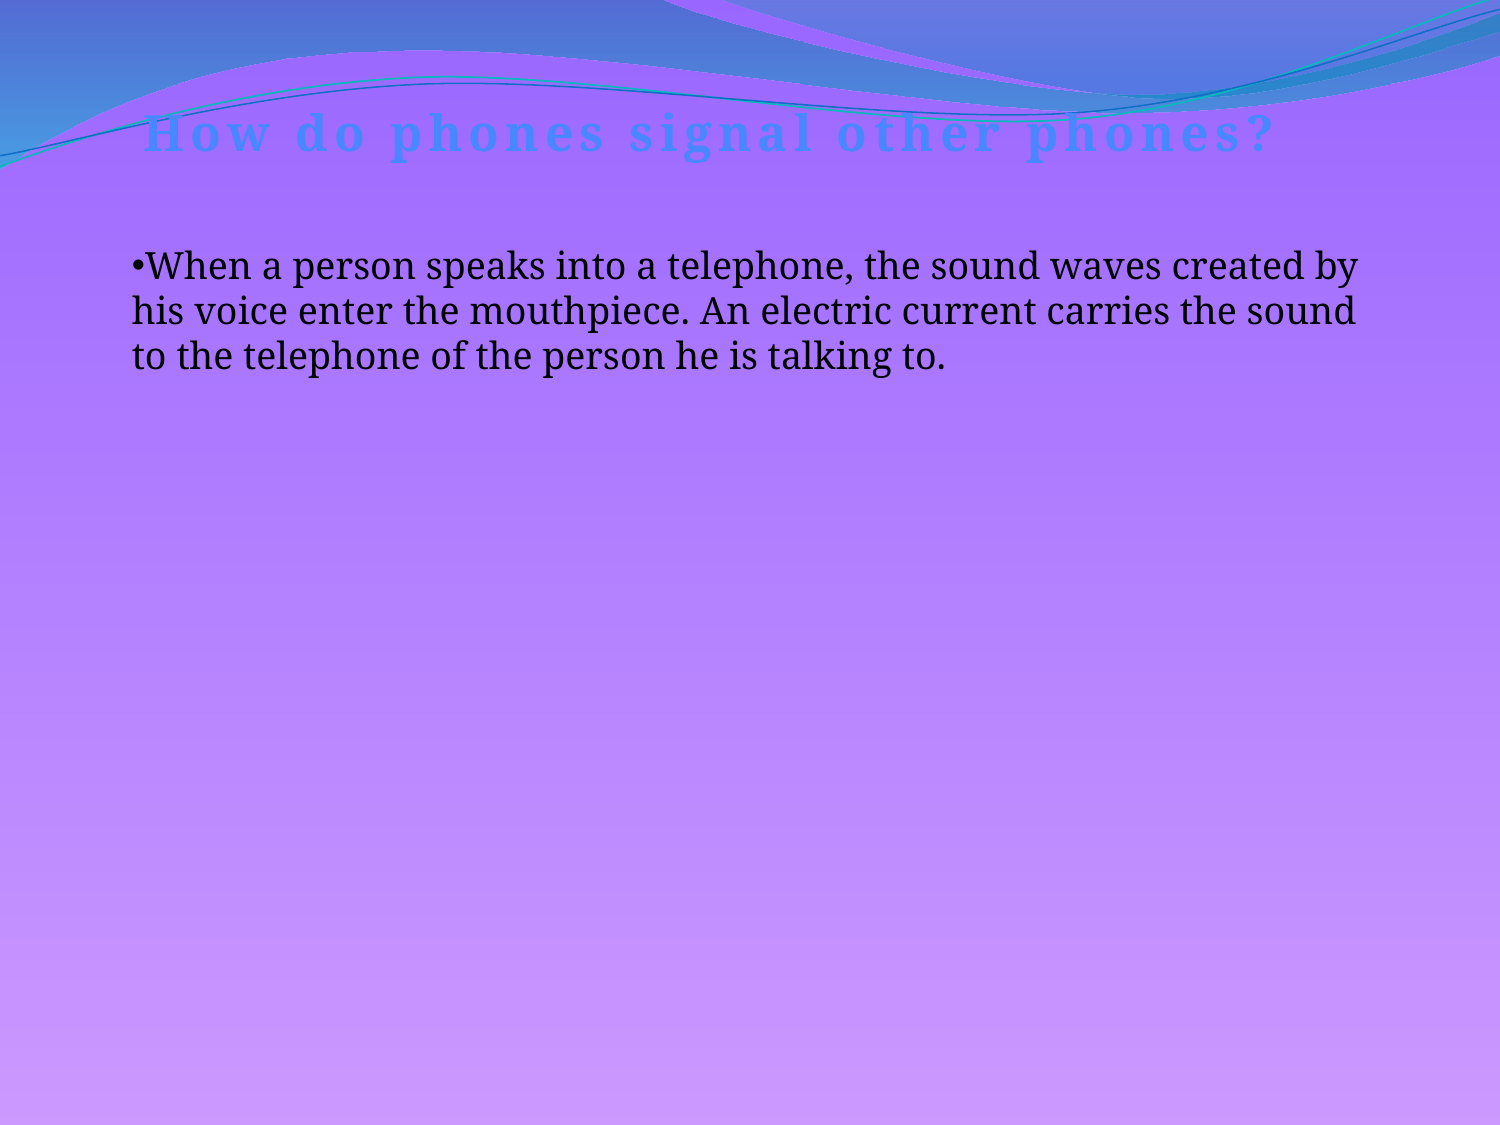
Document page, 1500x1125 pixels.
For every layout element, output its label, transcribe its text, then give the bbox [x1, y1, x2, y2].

text_box How do phones signal other phones? [128, 93, 1290, 169]
text_box When a person speaks into a telephone, the sound waves created by his voice enter the mouthpiece. An electric current carries the sound to the telephone of the person he is talking to. [117, 234, 1395, 430]
